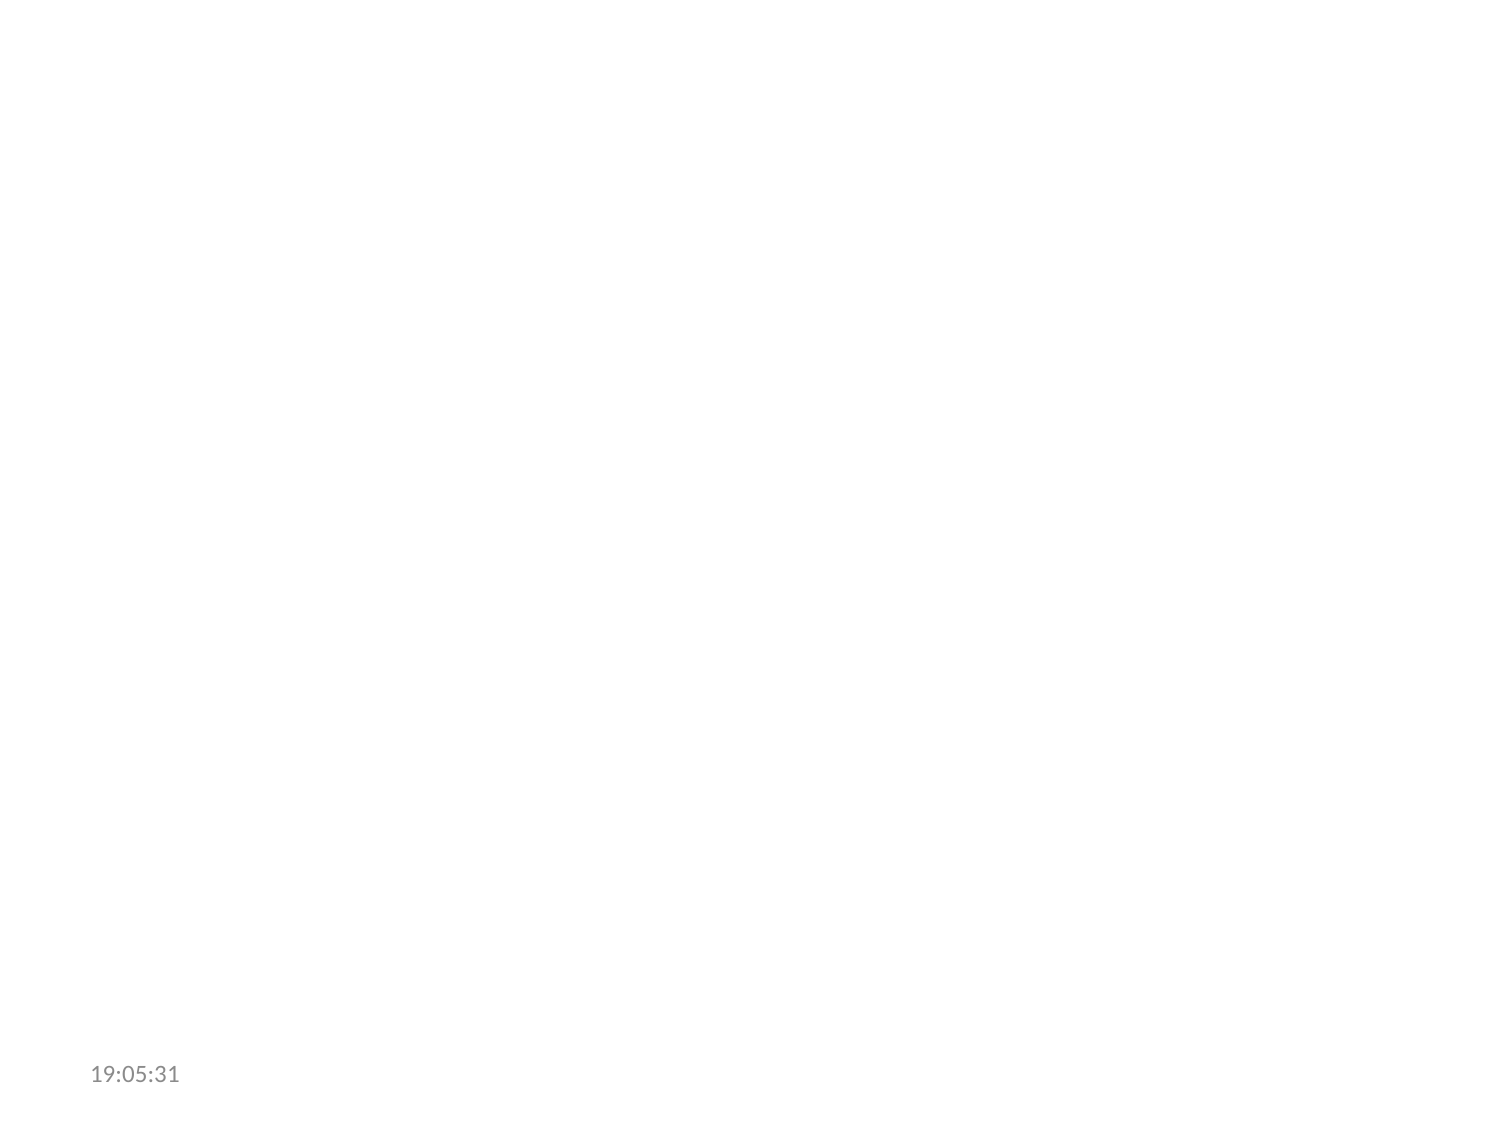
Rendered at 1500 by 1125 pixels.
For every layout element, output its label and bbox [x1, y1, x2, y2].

slide_number [75, 1042, 425, 1103]
